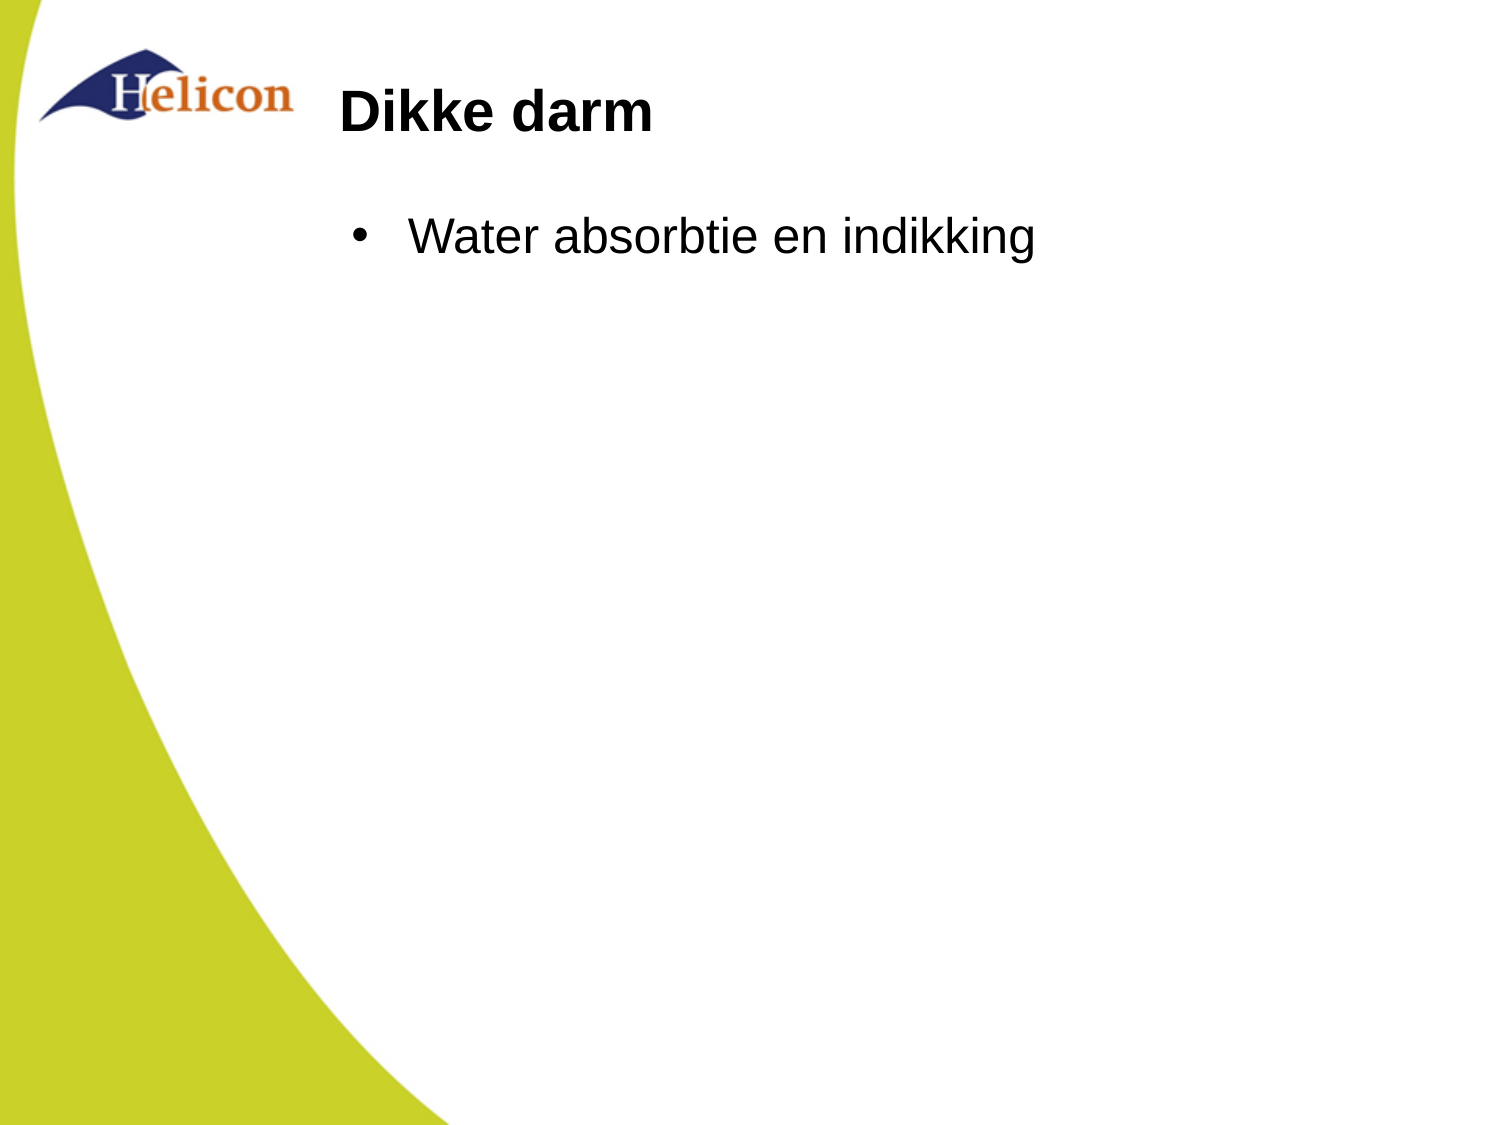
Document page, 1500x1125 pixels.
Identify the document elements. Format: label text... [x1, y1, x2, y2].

picture [0, 0, 1500, 1125]
list Water absorbtie en indikking [336, 196, 1425, 1005]
title Dikke darm [324, 54, 1415, 161]
